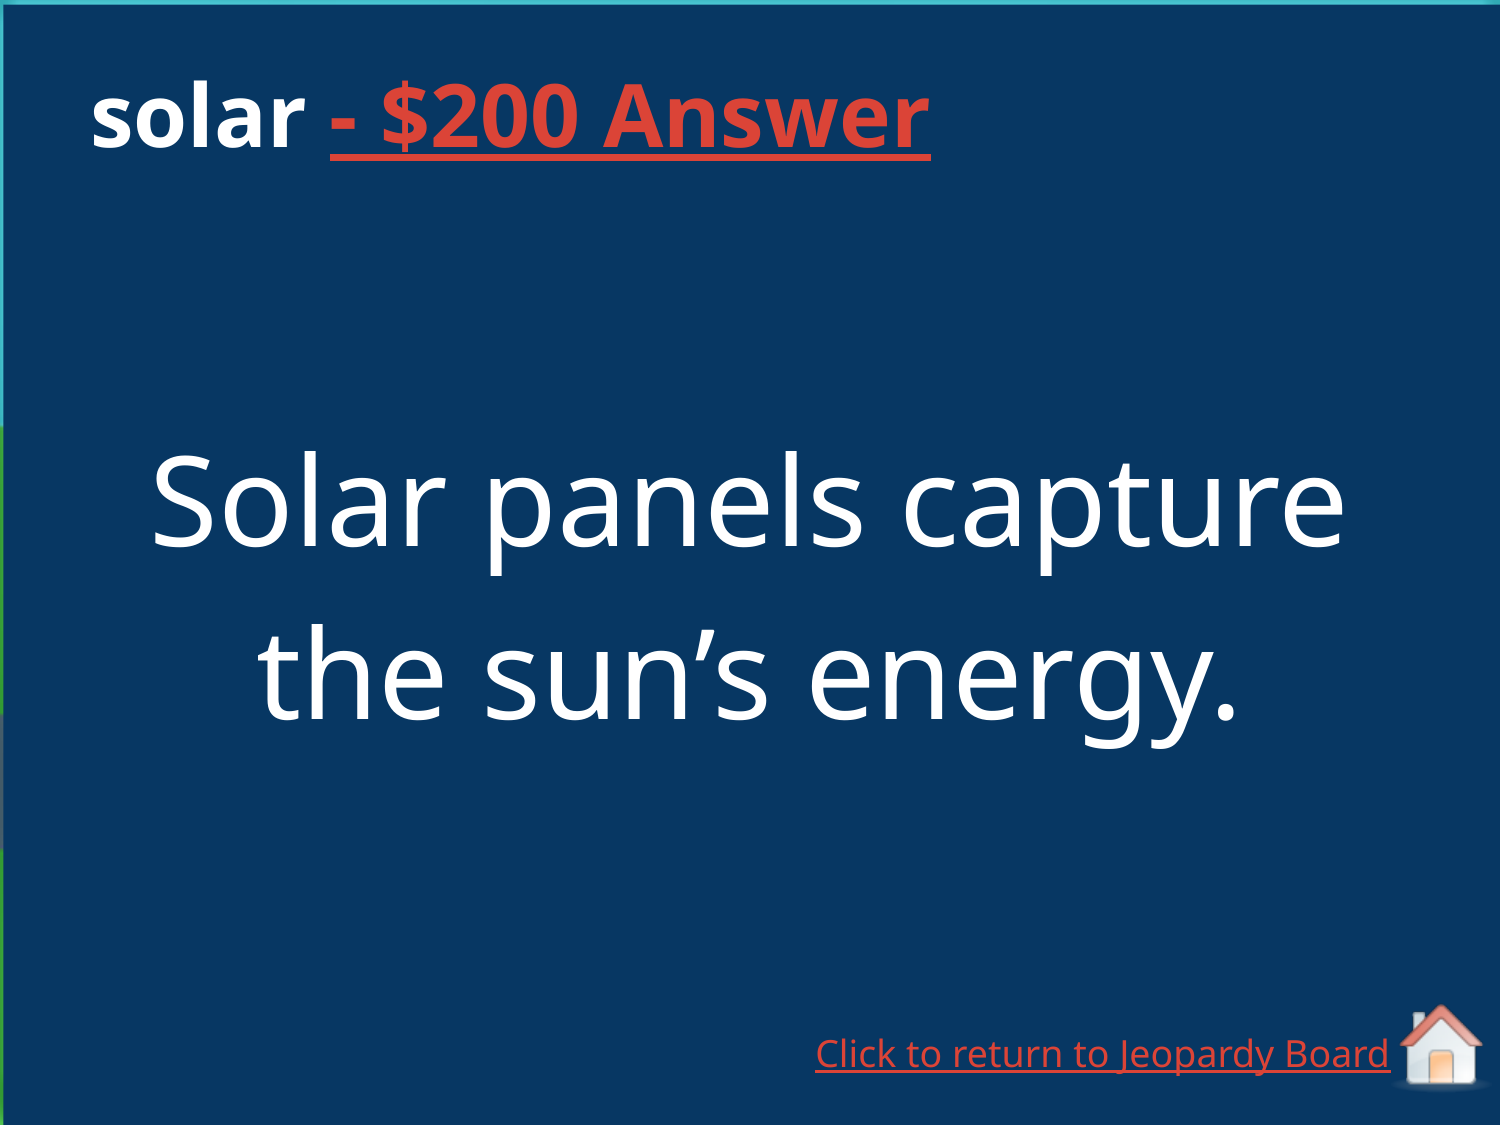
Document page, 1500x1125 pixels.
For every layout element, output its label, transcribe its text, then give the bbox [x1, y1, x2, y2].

picture [0, 0, 1500, 1125]
text_box [3, 4, 1500, 1125]
text_box Click to return to Jeopardy Board [790, 993, 1416, 1117]
list Solar panels capture the sun’s energy. [75, 169, 1425, 976]
title solar - $200 Answer [75, 45, 1425, 169]
picture [1391, 993, 1492, 1095]
